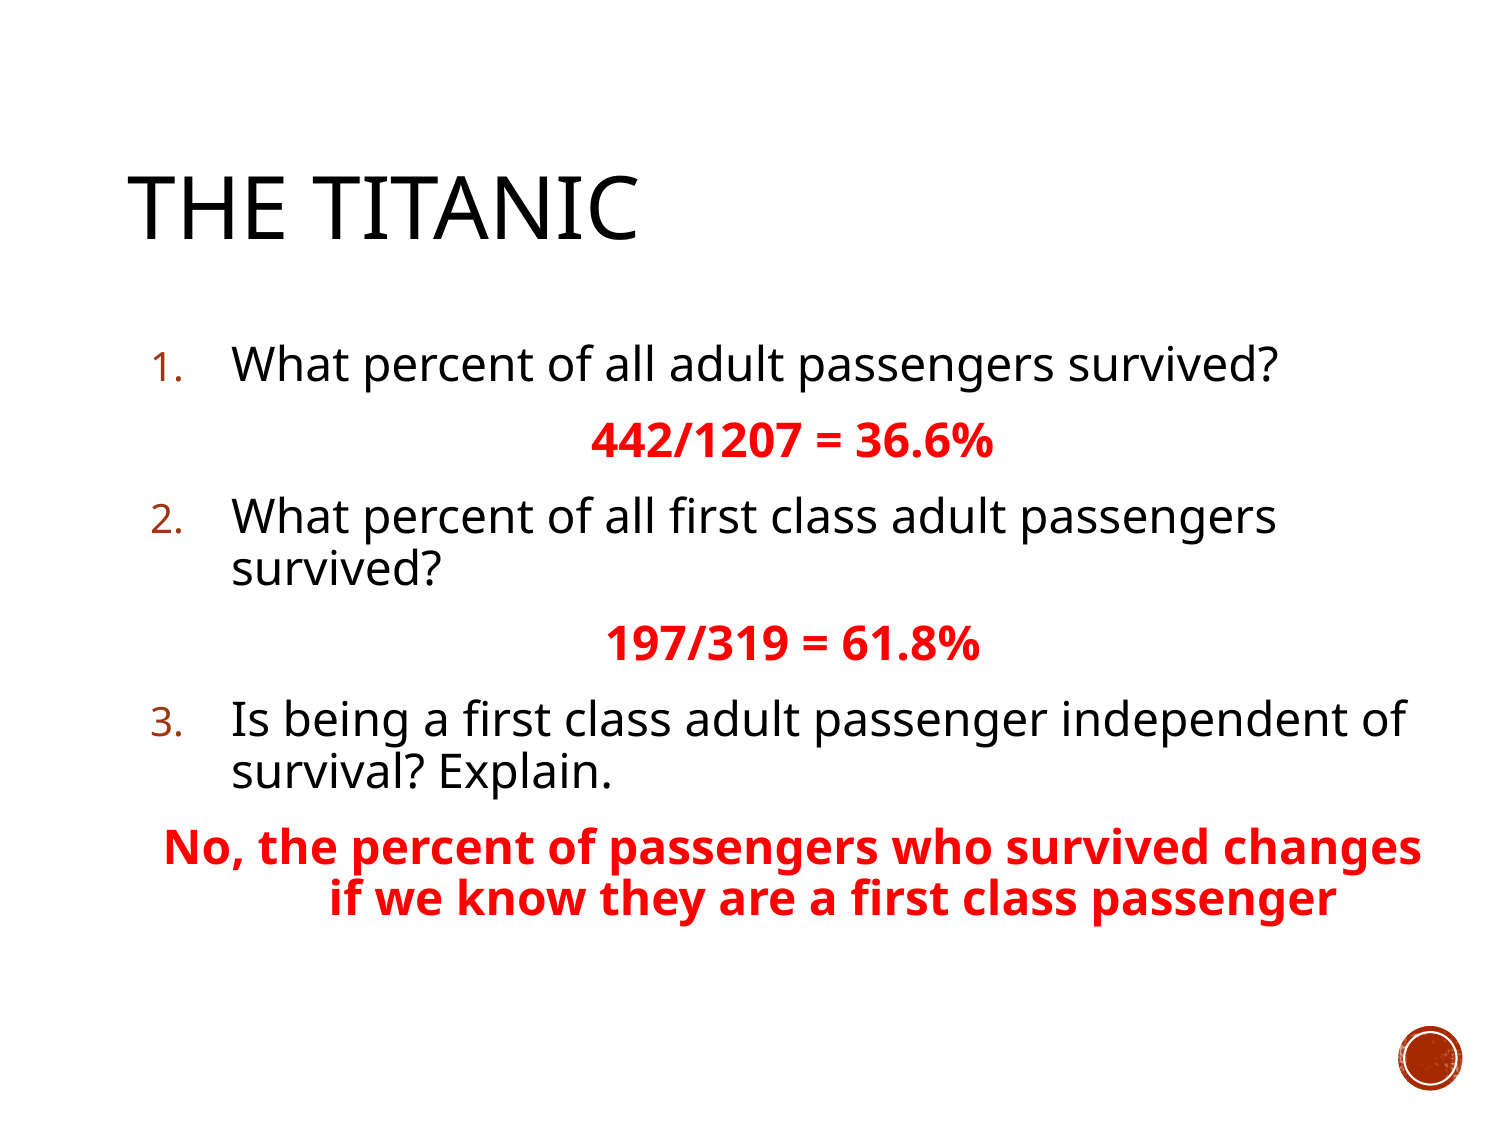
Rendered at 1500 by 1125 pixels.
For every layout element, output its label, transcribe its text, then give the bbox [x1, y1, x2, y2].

title The Titanic [112, 79, 1388, 344]
list What percent of all adult passengers survived? 442/1207 = 36.6% What percent of all first class adult passengers survived? 197/319 = 61.8% Is being a first class adult passenger independent of survival? Explain. No, the percent of passengers who survived changes if we know they are a first class passenger [135, 332, 1452, 971]
